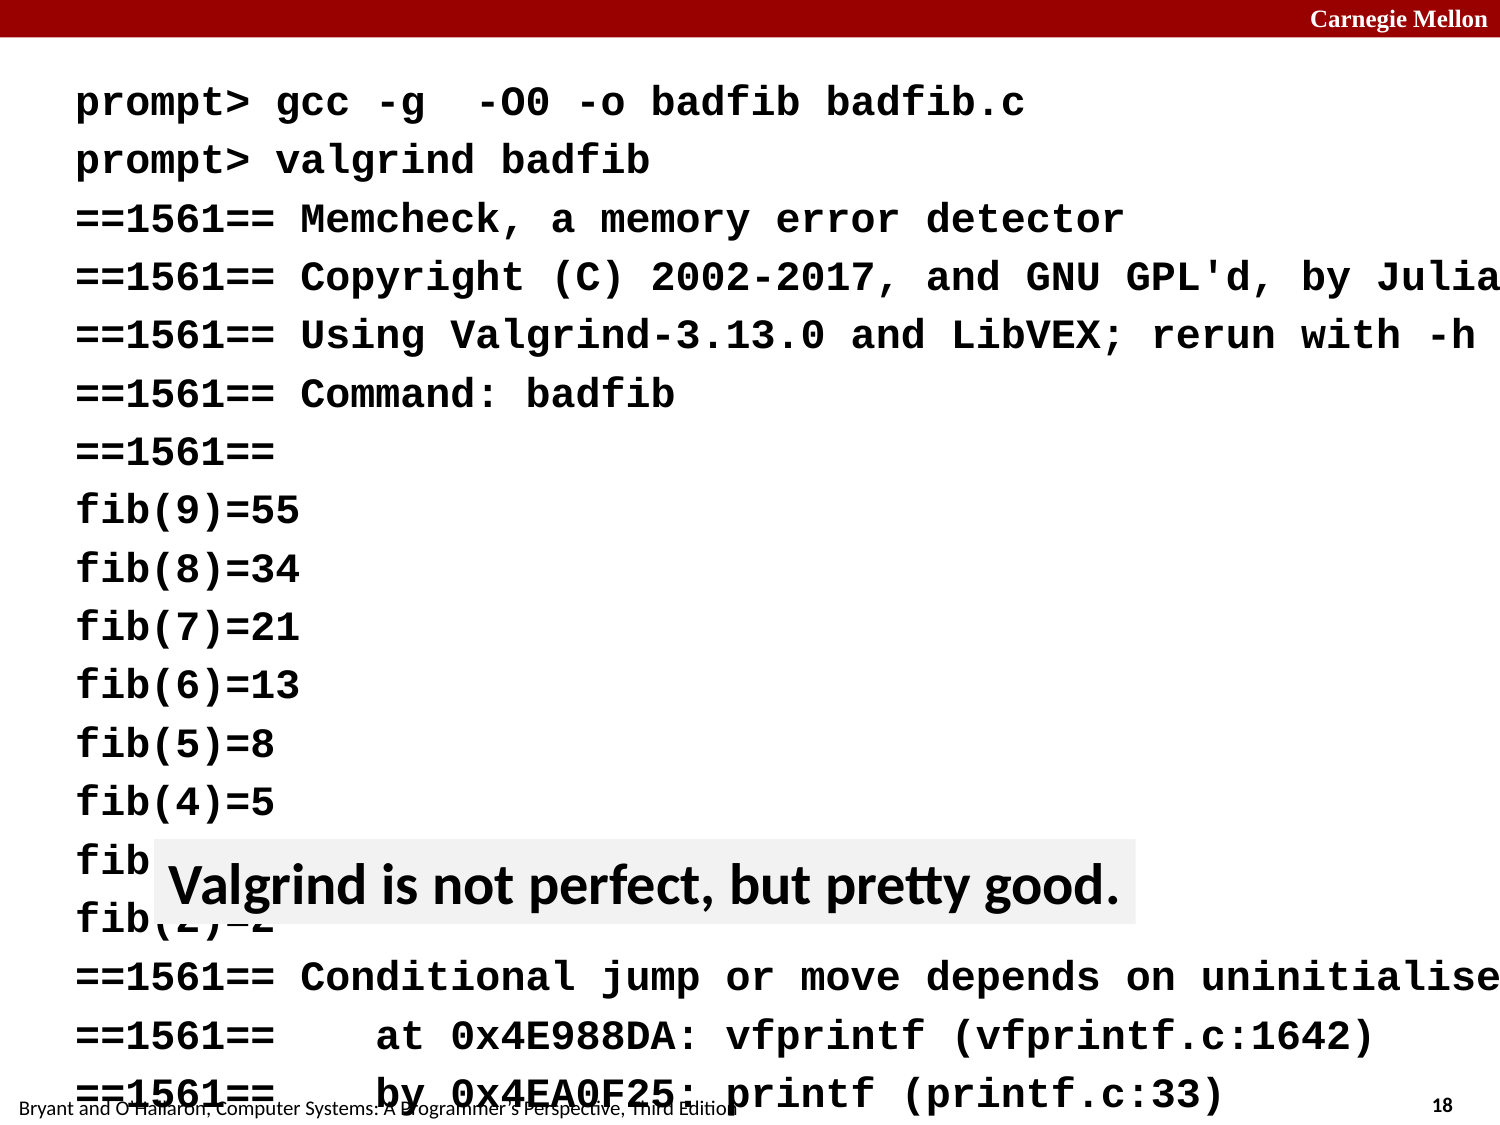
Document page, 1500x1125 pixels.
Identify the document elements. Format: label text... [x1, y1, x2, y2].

text_box Valgrind is not perfect, but pretty good. [154, 839, 1136, 924]
list prompt> gcc -g -O0 -o badfib badfib.c prompt> valgrind badfib ==1561== Memcheck, a memory error detector ==1561== Copyright (C) 2002-2017, and GNU GPL'd, by Julian Seward et al. ==1561== Using Valgrind-3.13.0 and LibVEX; rerun with -h for copyright info ==1561== Command: badfib ==1561== fib(9)=55 fib(8)=34 fib(7)=21 fib(6)=13 fib(5)=8 fib(4)=5 fib(3)=3 fib(2)=2 ==1561== Conditional jump or move depends on uninitialised value(s) ==1561== at 0x4E988DA: vfprintf (vfprintf.c:1642) ==1561== by 0x4EA0F25: printf (printf.c:33) ==1561== by 0x400581: main (badfib.c:24) ==1561== ==1561== Use of uninitialised value of size 8 ==1561== at 0x4E9486B: _itoa_word (_itoa.c:179) ==1561== by 0x4E97F0D: vfprintf (vfprintf.c:1642) ==1561== by 0x4EA0F25: printf (printf.c:33) ==1561== by 0x400581: main (badfib.c:24) ==1561== ==1561== Conditional jump or move depends on uninitialised value(s) ==1561== at 0x4E94875: _itoa_word (_itoa.c:179) ==1561== by 0x4E97F0D: vfprintf (vfprintf.c:1642) ==1561== by 0x4EA0F25: printf (printf.c:33) ==1561== by 0x400581: main (badfib.c:24) ==1561== ==1561== Conditional jump or move depends on uninitialised value(s) ==1561== at 0x4E98014: vfprintf (vfprintf.c:1642) ==1561== by 0x4EA0F25: printf (printf.c:33) ==1561== by 0x400581: main (badfib.c:24) ==1561== ==1561== Conditional jump or move depends on uninitialised value(s) ==1561== at 0x4E98B4C: vfprintf (vfprintf.c:1642) ==1561== by 0x4EA0F25: printf (printf.c:33) ==1561== by 0x400581: main (badfib.c:24) ==1561== fib(1)=2 fib(0)=2 ==1561== ==1561== HEAP SUMMARY: ==1561== in use at exit: 0 bytes in 0 blocks ==1561== total heap usage: 1 allocs, 1 frees, 1,024 bytes allocated ==1561== ==1561== All heap blocks were freed -- no leaks are possible ==1561== ==1561== For counts of detected and suppressed errors, rerun with: -v ==1561== Use --track-origins=yes to see where uninitialised values come from ==1561== ERROR SUMMARY: 10 errors from 5 contexts (suppressed: 0 from 0) [59, 66, 1500, 883]
